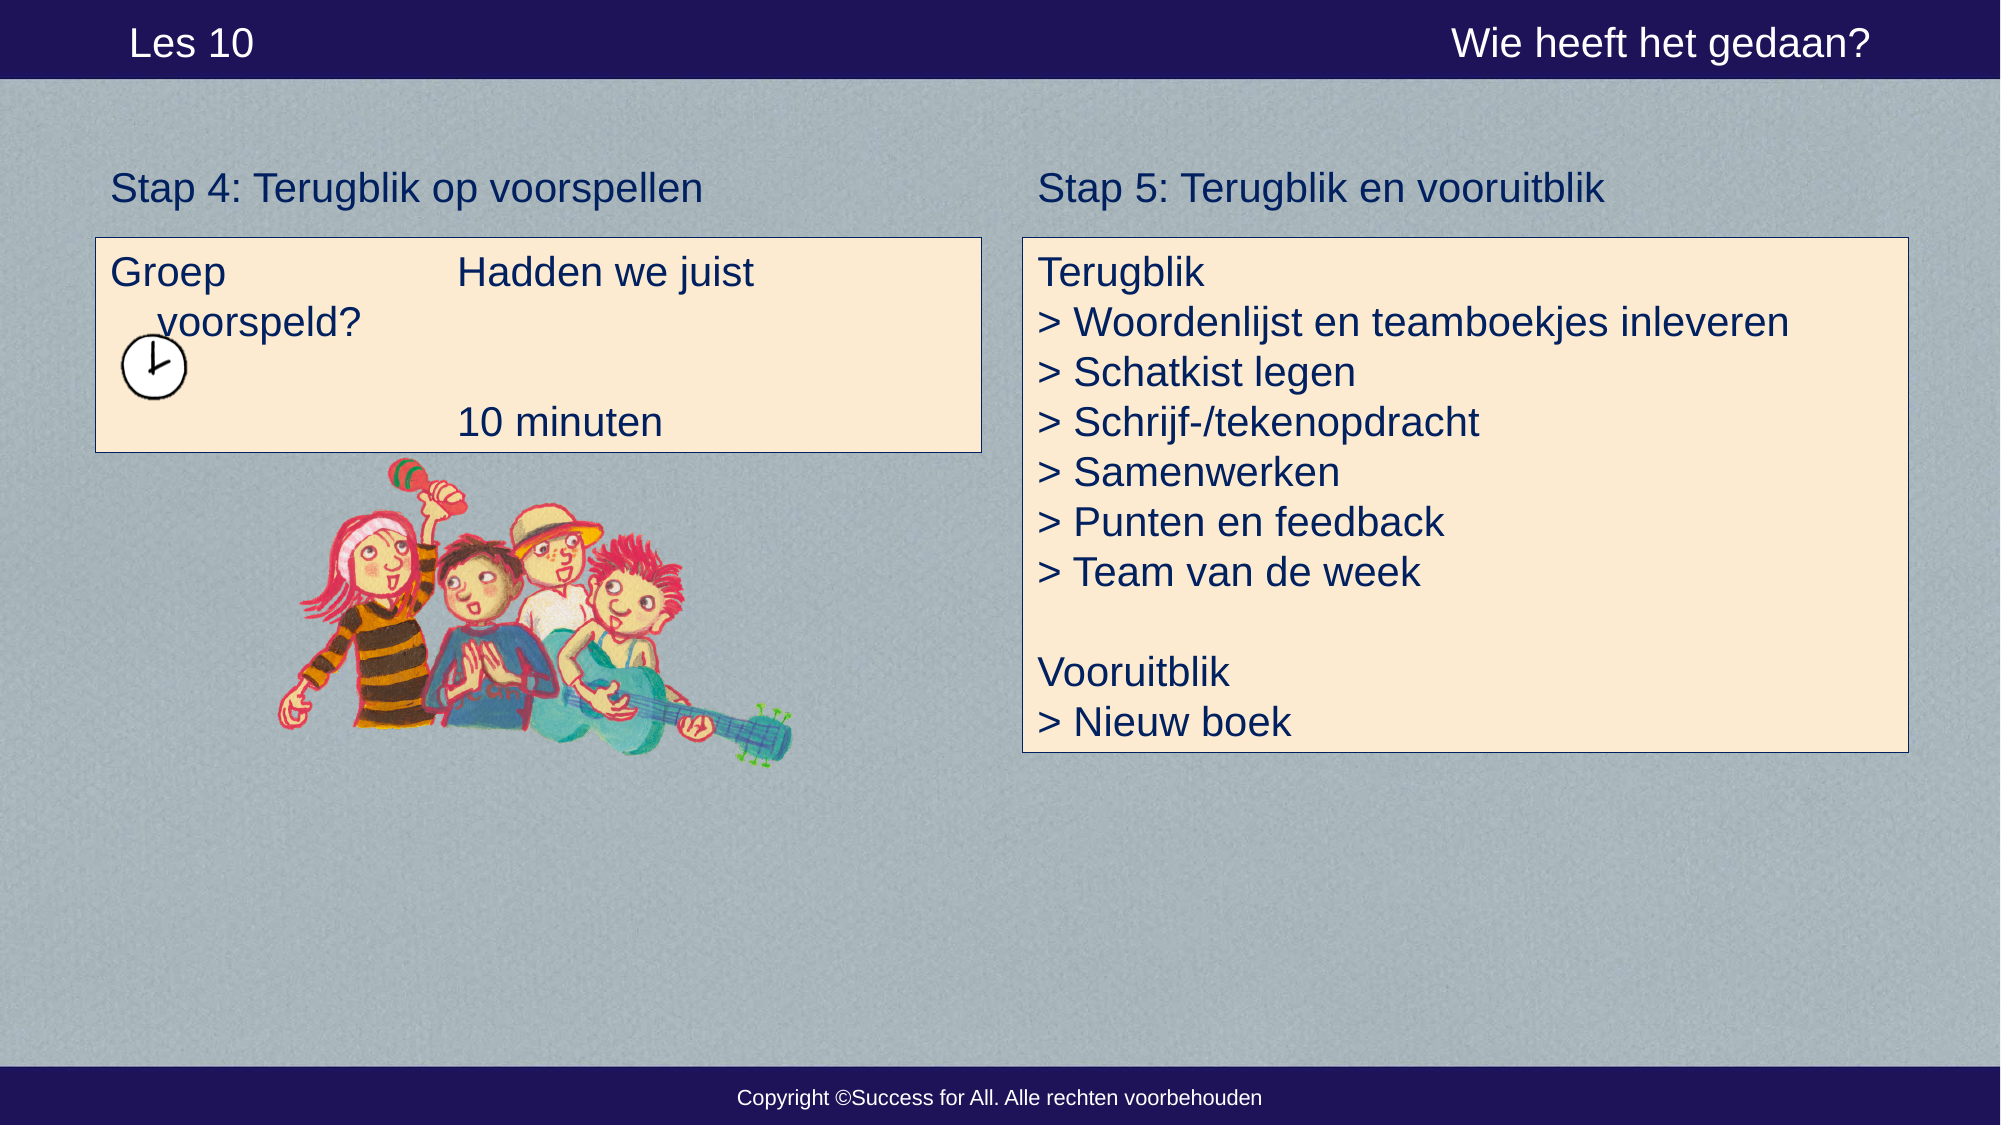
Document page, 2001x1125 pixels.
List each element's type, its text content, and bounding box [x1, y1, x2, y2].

text_box Stap 4: Terugblik op voorspellen [95, 153, 747, 219]
text_box Terugblik > Woordenlijst en teamboekjes inleveren > Schatkist legen > Schrijf-/tekenopdracht > Samenwerken > Punten en feedback > Team van de week Vooruitblik > Nieuw boek [1022, 237, 1909, 753]
text_box Copyright ©Success for All. Alle rechten voorbehouden [0, 1076, 2000, 1125]
picture [0, 0, 2001, 1125]
text_box Wie heeft het gedaan? [999, 8, 1886, 73]
text_box Stap 5: Terugblik en vooruitblik [1022, 153, 1884, 219]
text_box Les 10 [114, 8, 354, 73]
text_box Groep Hadden we juist voorspeld? 10 minuten [95, 237, 982, 453]
